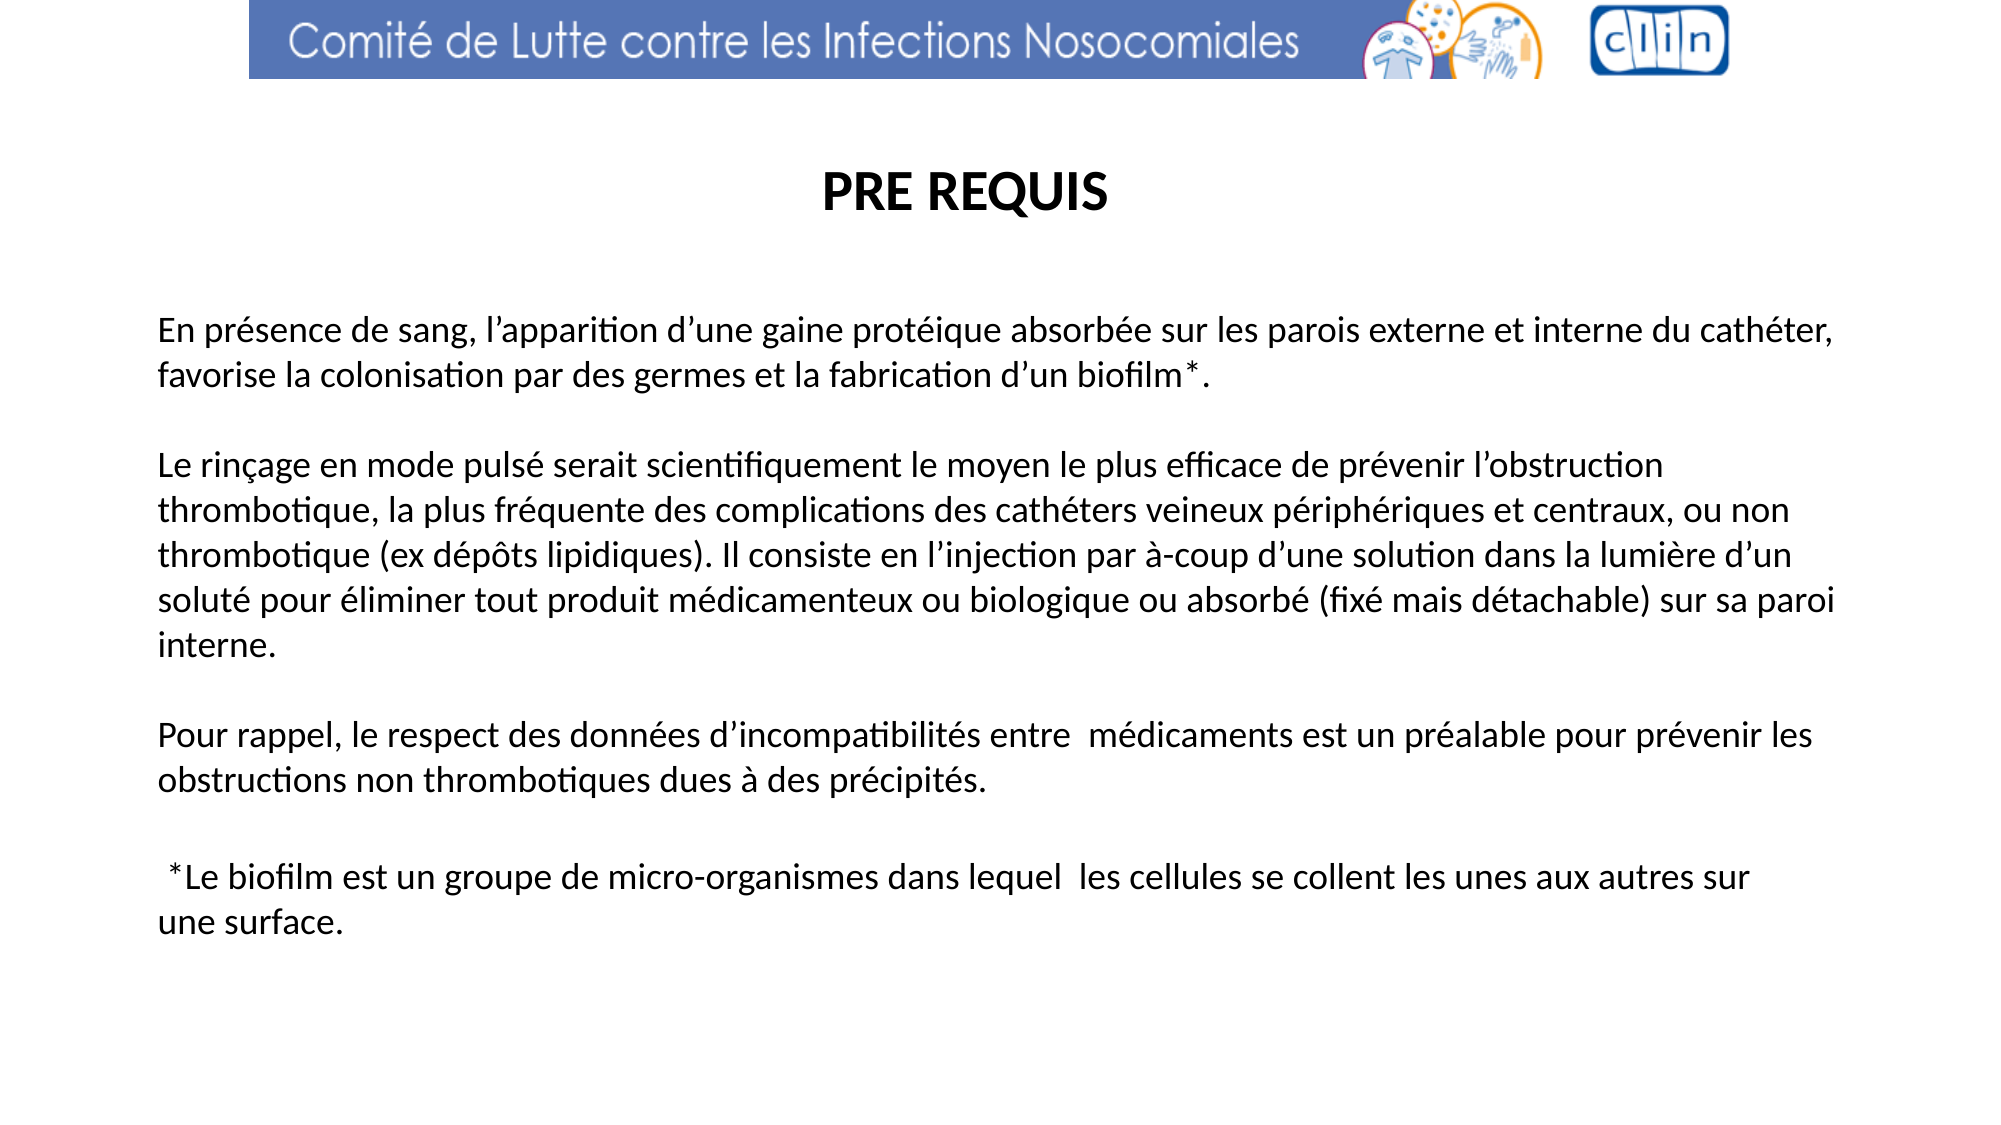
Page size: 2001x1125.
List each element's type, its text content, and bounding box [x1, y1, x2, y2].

text_box En présence de sang, l’apparition d’une gaine protéique absorbée sur les parois externe et interne du cathéter, favorise la colonisation par des germes et la fabrication d’un biofilm*. Le rinçage en mode pulsé serait scientifiquement le moyen le plus efficace de prévenir l’obstruction thrombotique, la plus fréquente des complications des cathéters veineux périphériques et centraux, ou non thrombotique (ex dépôts lipidiques). Il consiste en l’injection par à-coup d’une solution dans la lumière d’un soluté pour éliminer tout produit médicamenteux ou biologique ou absorbé (fixé mais détachable) sur sa paroi interne. Pour rappel, le respect des données d’incompatibilités entre médicaments est un préalable pour prévenir les obstructions non thrombotiques dues à des précipités. [142, 297, 1892, 808]
picture [249, 0, 1750, 79]
text_box PRE REQUIS [352, 144, 1579, 230]
text_box *Le biofilm est un groupe de micro-organismes dans lequel les cellules se collent les unes aux autres sur une surface. [142, 844, 1788, 950]
